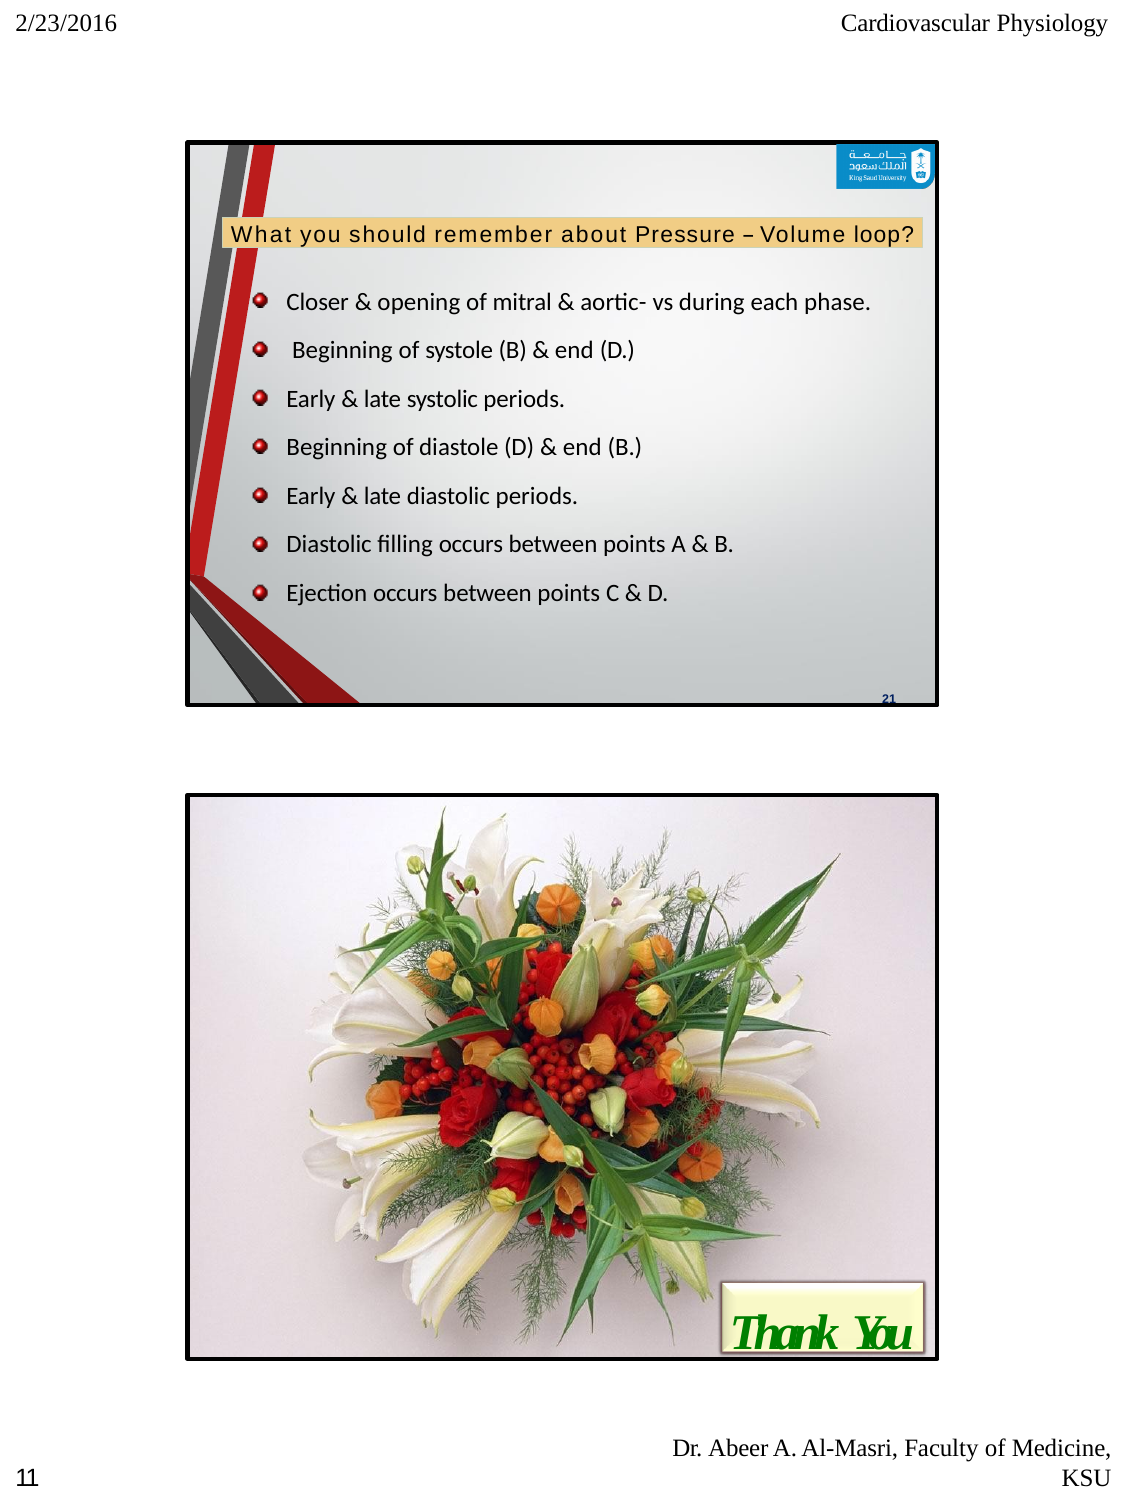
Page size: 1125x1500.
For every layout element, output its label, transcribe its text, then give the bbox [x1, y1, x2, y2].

text_box 11 [13, 1464, 43, 1492]
footer Dr. Abeer A. Al-Masri, Faculty of Medicine, KSU [663, 1434, 1113, 1500]
text_box [836, 144, 935, 189]
text_box Thank You [187, 794, 938, 1360]
text_box Closer & opening of mitral & aortic- vs during each phase. Beginning of systole (B) & end (D.) Early & late systolic periods. Beginning of diastole (D) & end (B.) Early & late diastolic periods. Diastolic filling occurs between points A & B. Ejection occurs between points C & D. 21 [187, 142, 938, 706]
text_box Cardiovascular Physiology [838, 6, 1113, 37]
text_box 2/23/2016 [13, 6, 119, 37]
